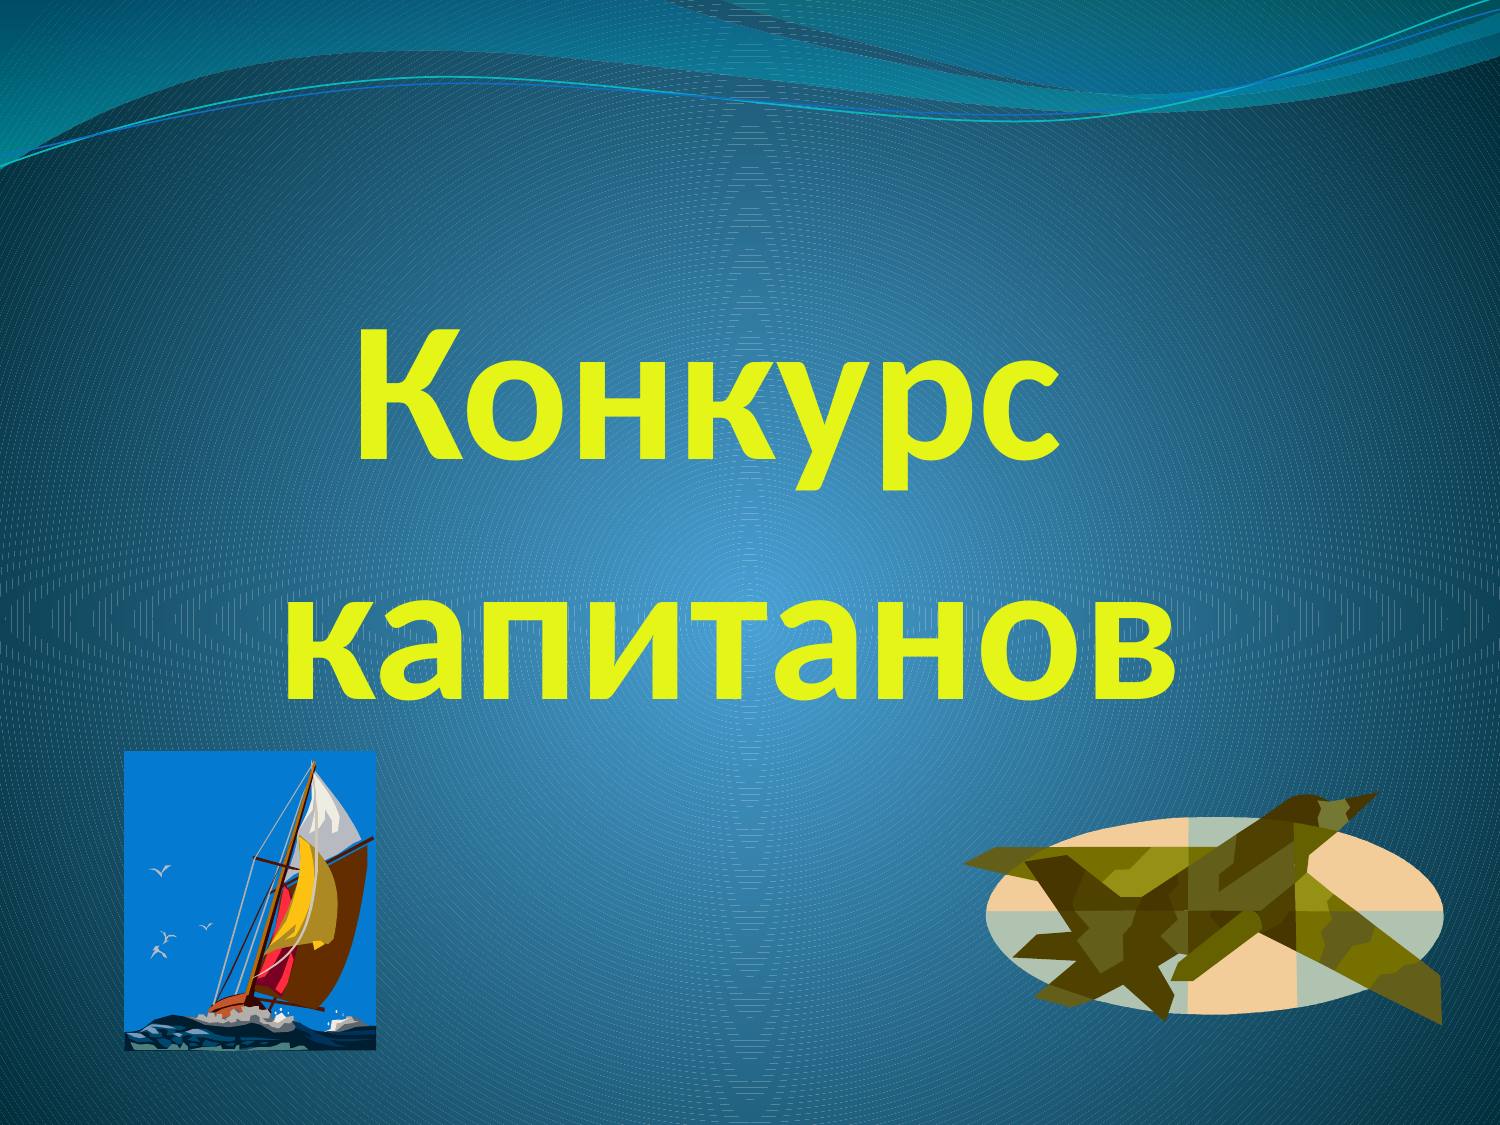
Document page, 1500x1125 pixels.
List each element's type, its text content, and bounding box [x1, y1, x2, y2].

title Конкурс капитанов [87, 224, 1376, 740]
picture [962, 786, 1449, 1031]
picture [123, 751, 377, 1052]
